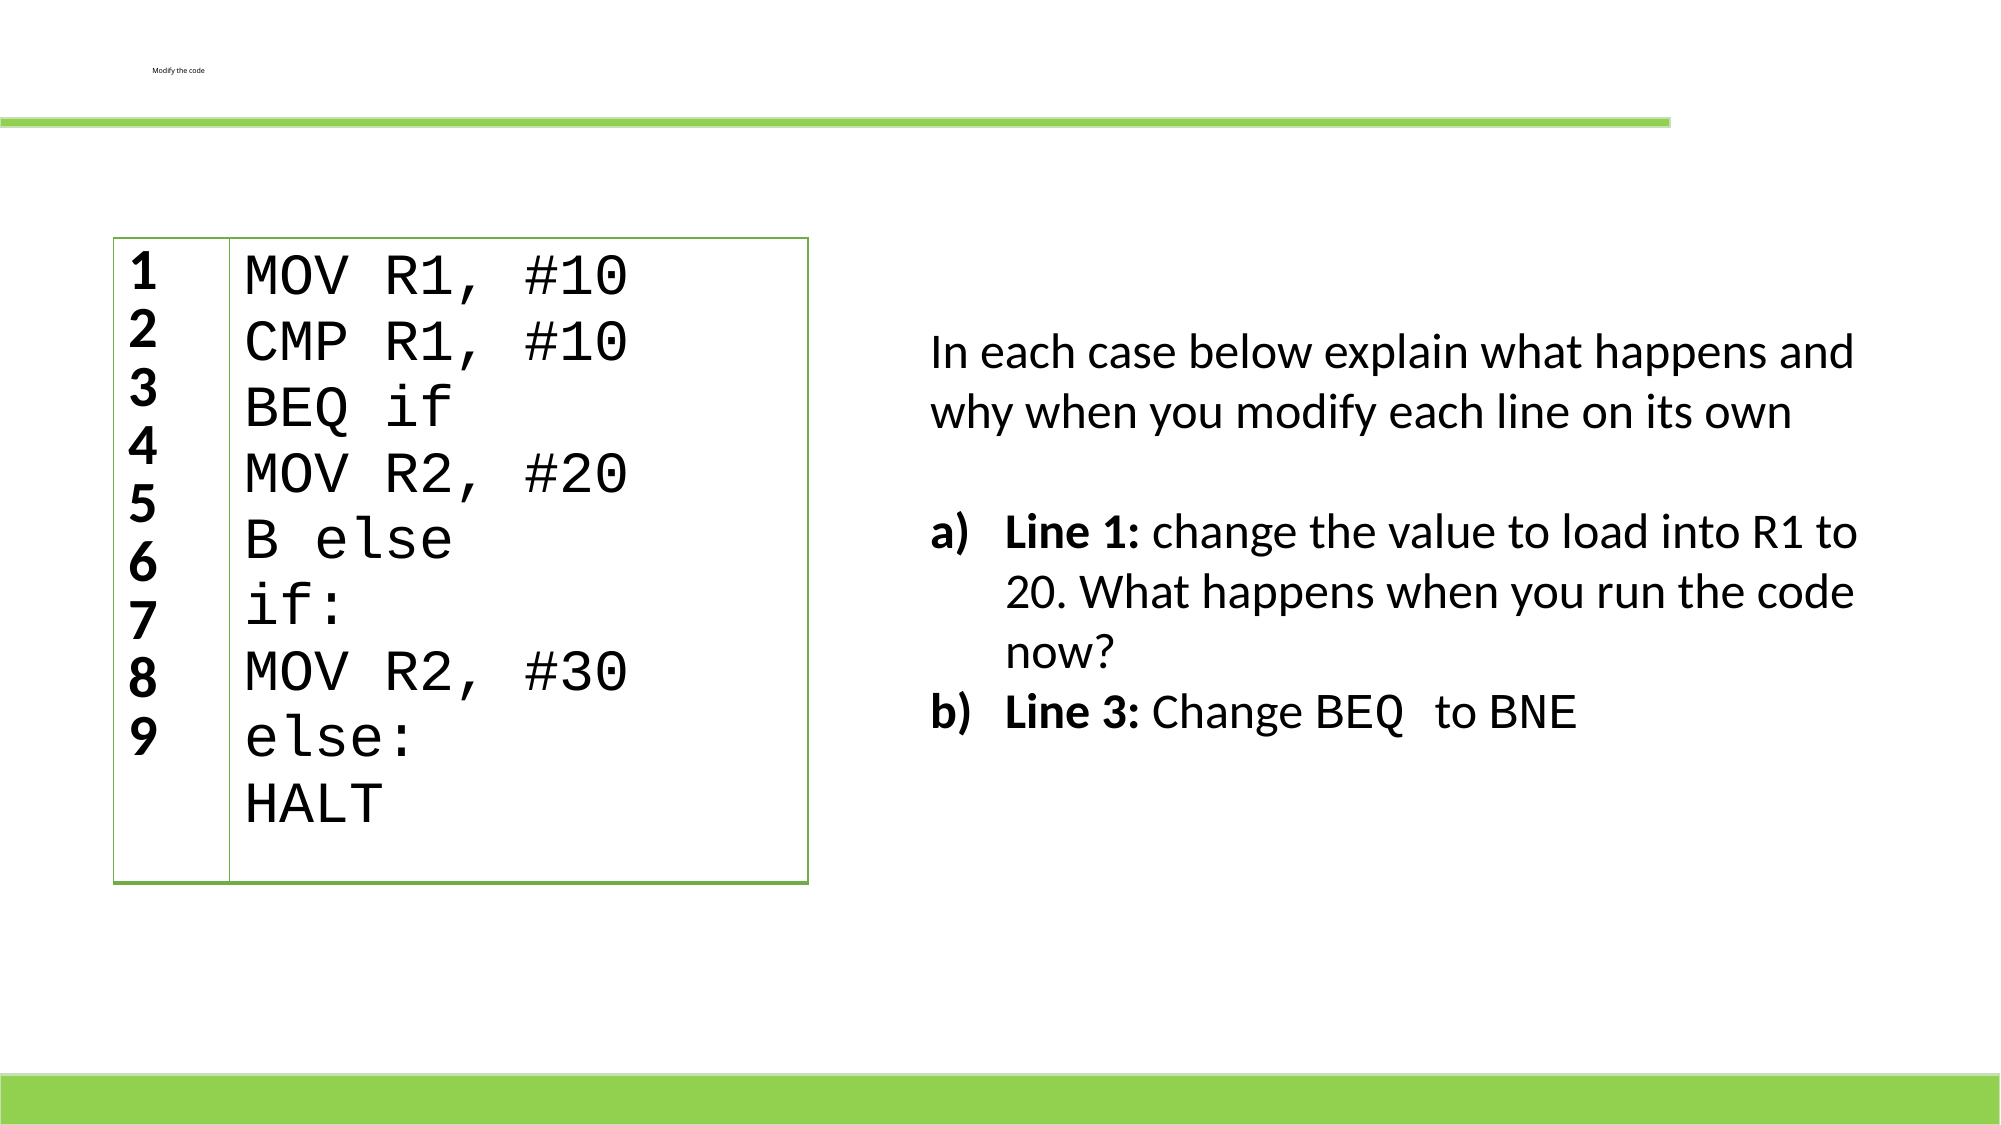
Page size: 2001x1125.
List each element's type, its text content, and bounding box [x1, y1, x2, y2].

table_header MOV R1, #10 CMP R1, #10 BEQ if MOV R2, #20 B else if: MOV R2, #30 else: HALT [230, 239, 807, 881]
title Modify the code [137, 59, 1863, 89]
text_box In each case below explain what happens and why when you modify each line on its own Line 1: change the value to load into R1 to 20. What happens when you run the code now? Line 3: Change BEQ to BNE [915, 310, 1916, 806]
table_header 1 2 3 4 5 6 7 8 9 [114, 239, 229, 881]
